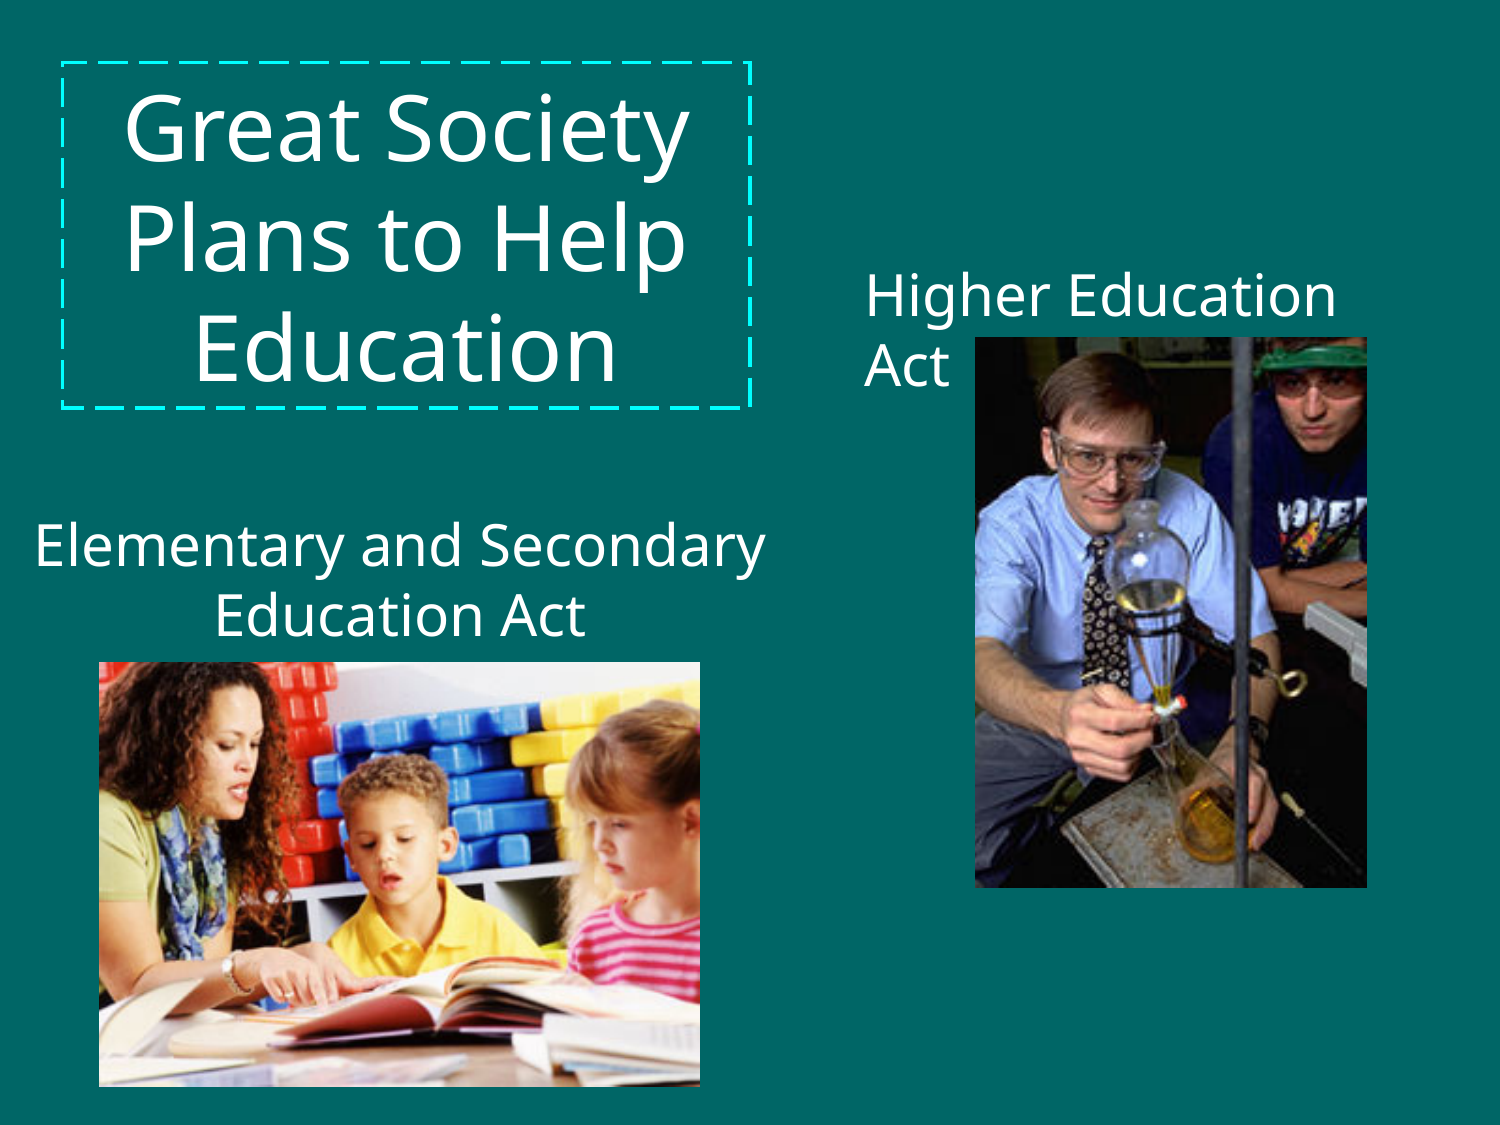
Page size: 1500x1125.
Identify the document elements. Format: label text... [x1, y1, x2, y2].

text_box Elementary and Secondary Education Act [0, 500, 800, 656]
text_box Higher Education Act [849, 249, 1413, 406]
picture [974, 337, 1367, 888]
text_box Great Society Plans to Help Education [62, 62, 750, 408]
picture [99, 662, 701, 1087]
